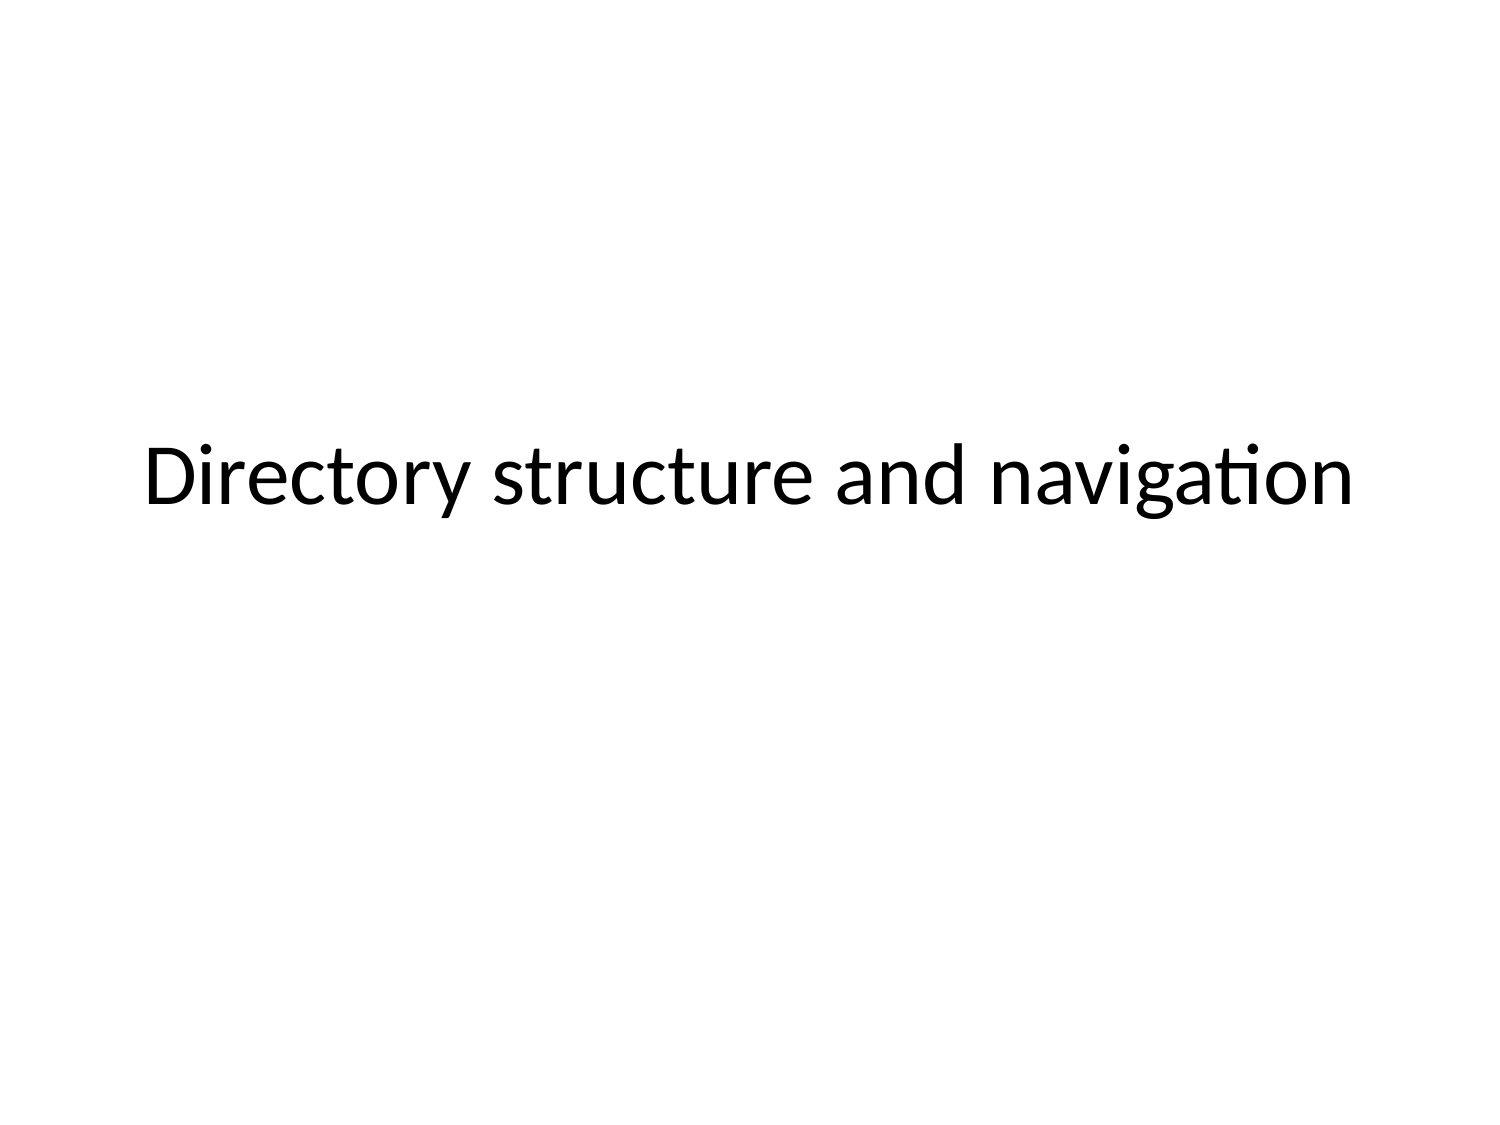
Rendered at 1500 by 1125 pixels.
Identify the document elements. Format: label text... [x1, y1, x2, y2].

title Directory structure and navigation [112, 349, 1388, 591]
